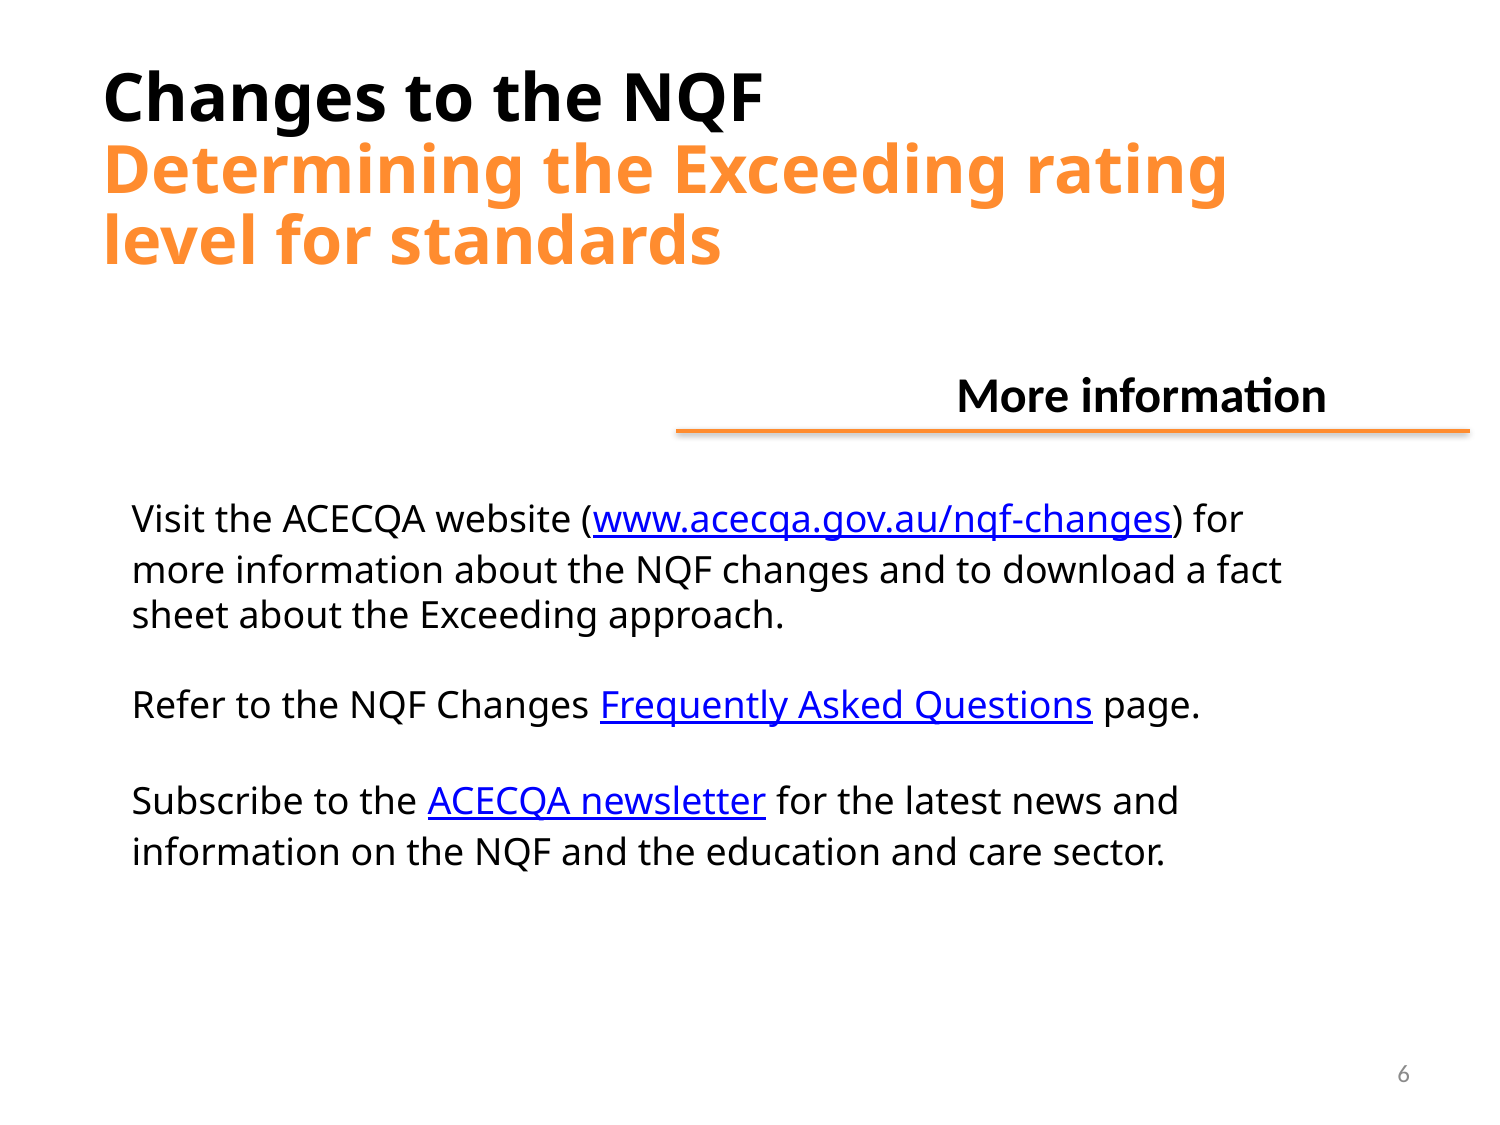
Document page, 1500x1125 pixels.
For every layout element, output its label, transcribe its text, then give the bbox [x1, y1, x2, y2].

text_box Visit the ACECQA website (www.acecqa.gov.au/nqf-changes) for more information about the NQF changes and to download a fact sheet about the Exceeding approach. Refer to the NQF Changes Frequently Asked Questions page. Subscribe to the ACECQA newsletter for the latest news and information on the NQF and the education and care sector. [116, 487, 1333, 971]
slide_number 6 [1074, 1042, 1425, 1103]
text_box Changes to the NQF Determining the Exceeding rating level for standards [87, 56, 1333, 287]
text_box More information [941, 355, 1467, 430]
